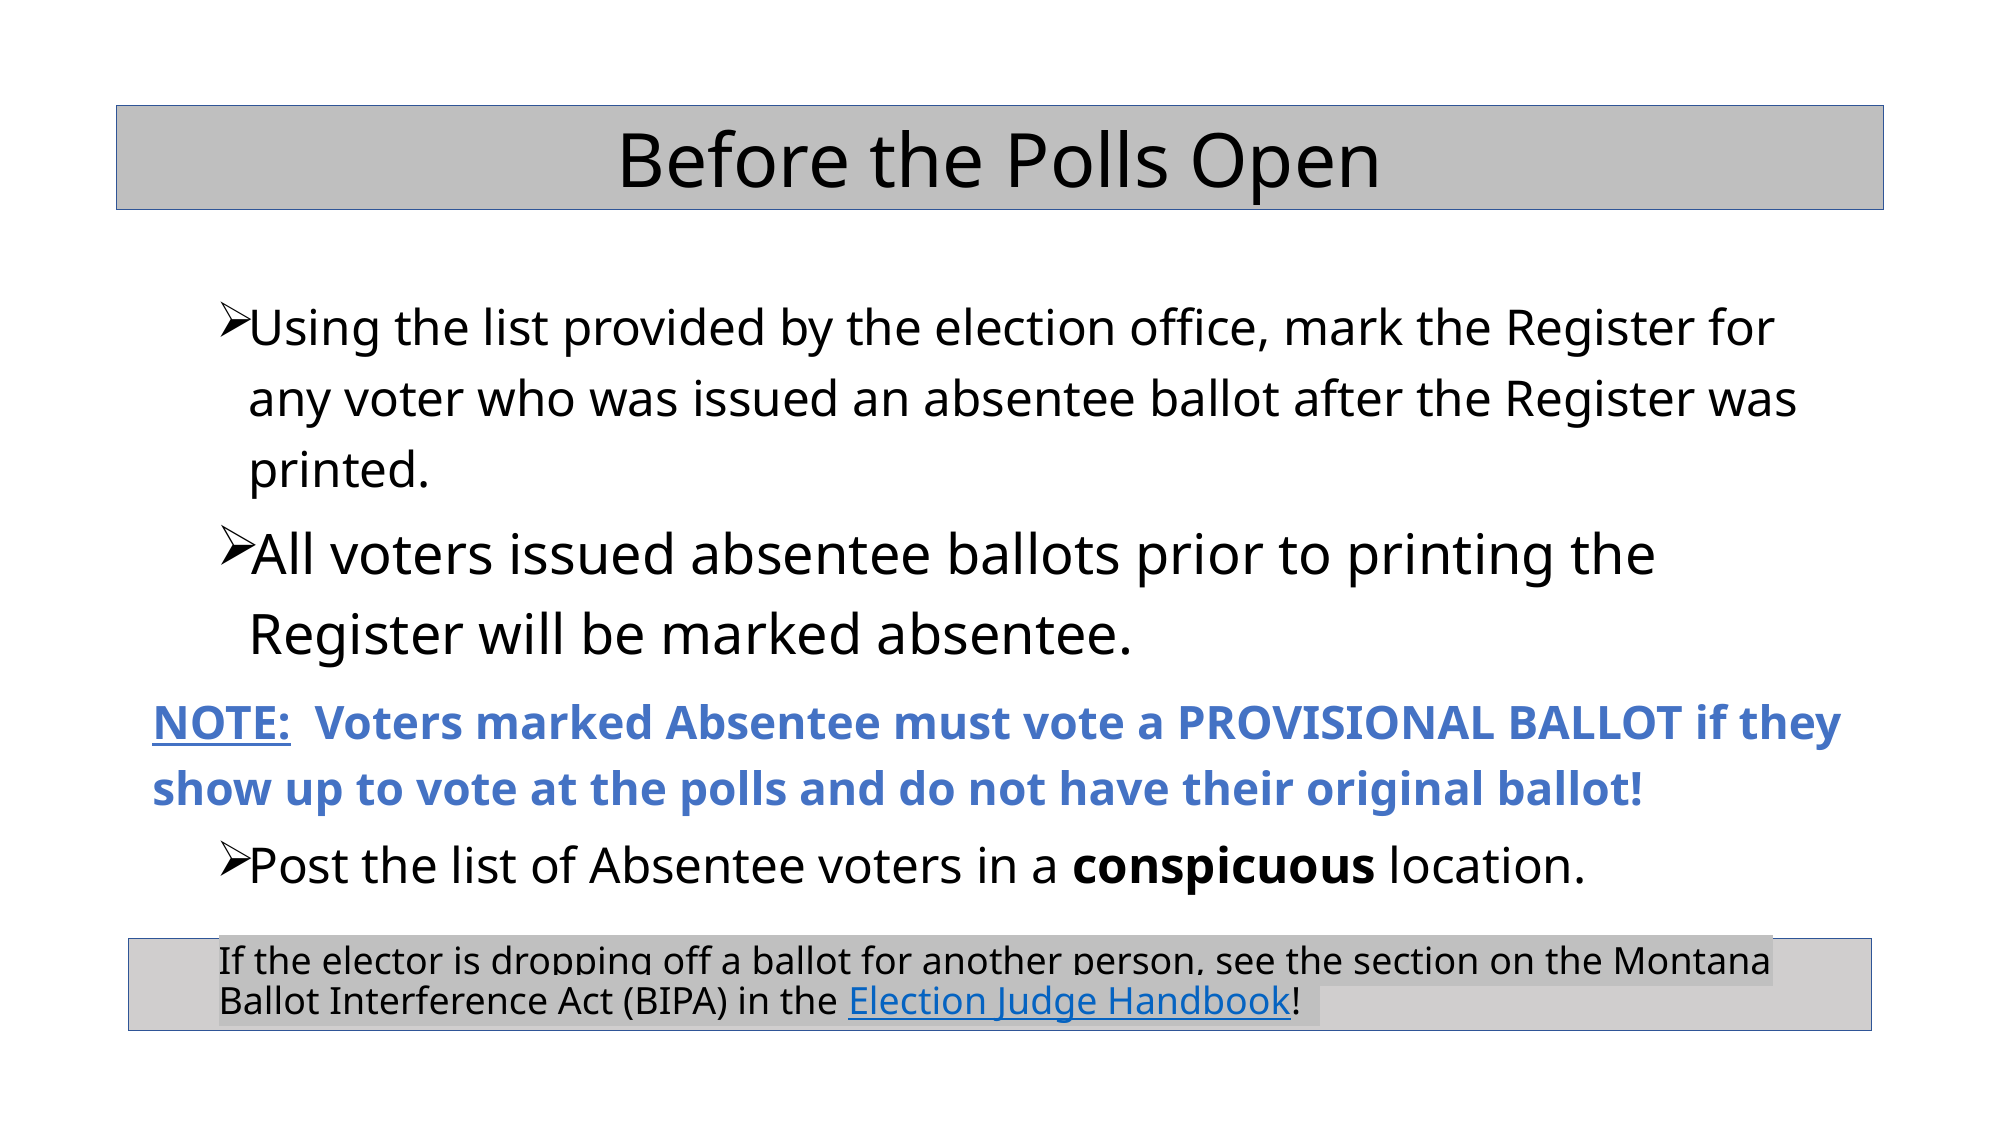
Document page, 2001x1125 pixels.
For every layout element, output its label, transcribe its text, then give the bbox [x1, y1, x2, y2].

list Using the list provided by the election office, mark the Register for any voter who was issued an absentee ballot after the Register was printed. All voters issued absentee ballots prior to printing the Register will be marked absentee. NOTE: Voters marked Absentee must vote a PROVISIONAL BALLOT if they show up to vote at the polls and do not have their original ballot! Post the list of Absentee voters in a conspicuous location. [137, 276, 1869, 902]
text_box If the elector is dropping off a ballot for another person, see the section on the Montana Ballot Interference Act (BIPA) in the Election Judge Handbook! [128, 938, 1872, 1031]
text_box Before the Polls Open [116, 105, 1884, 210]
